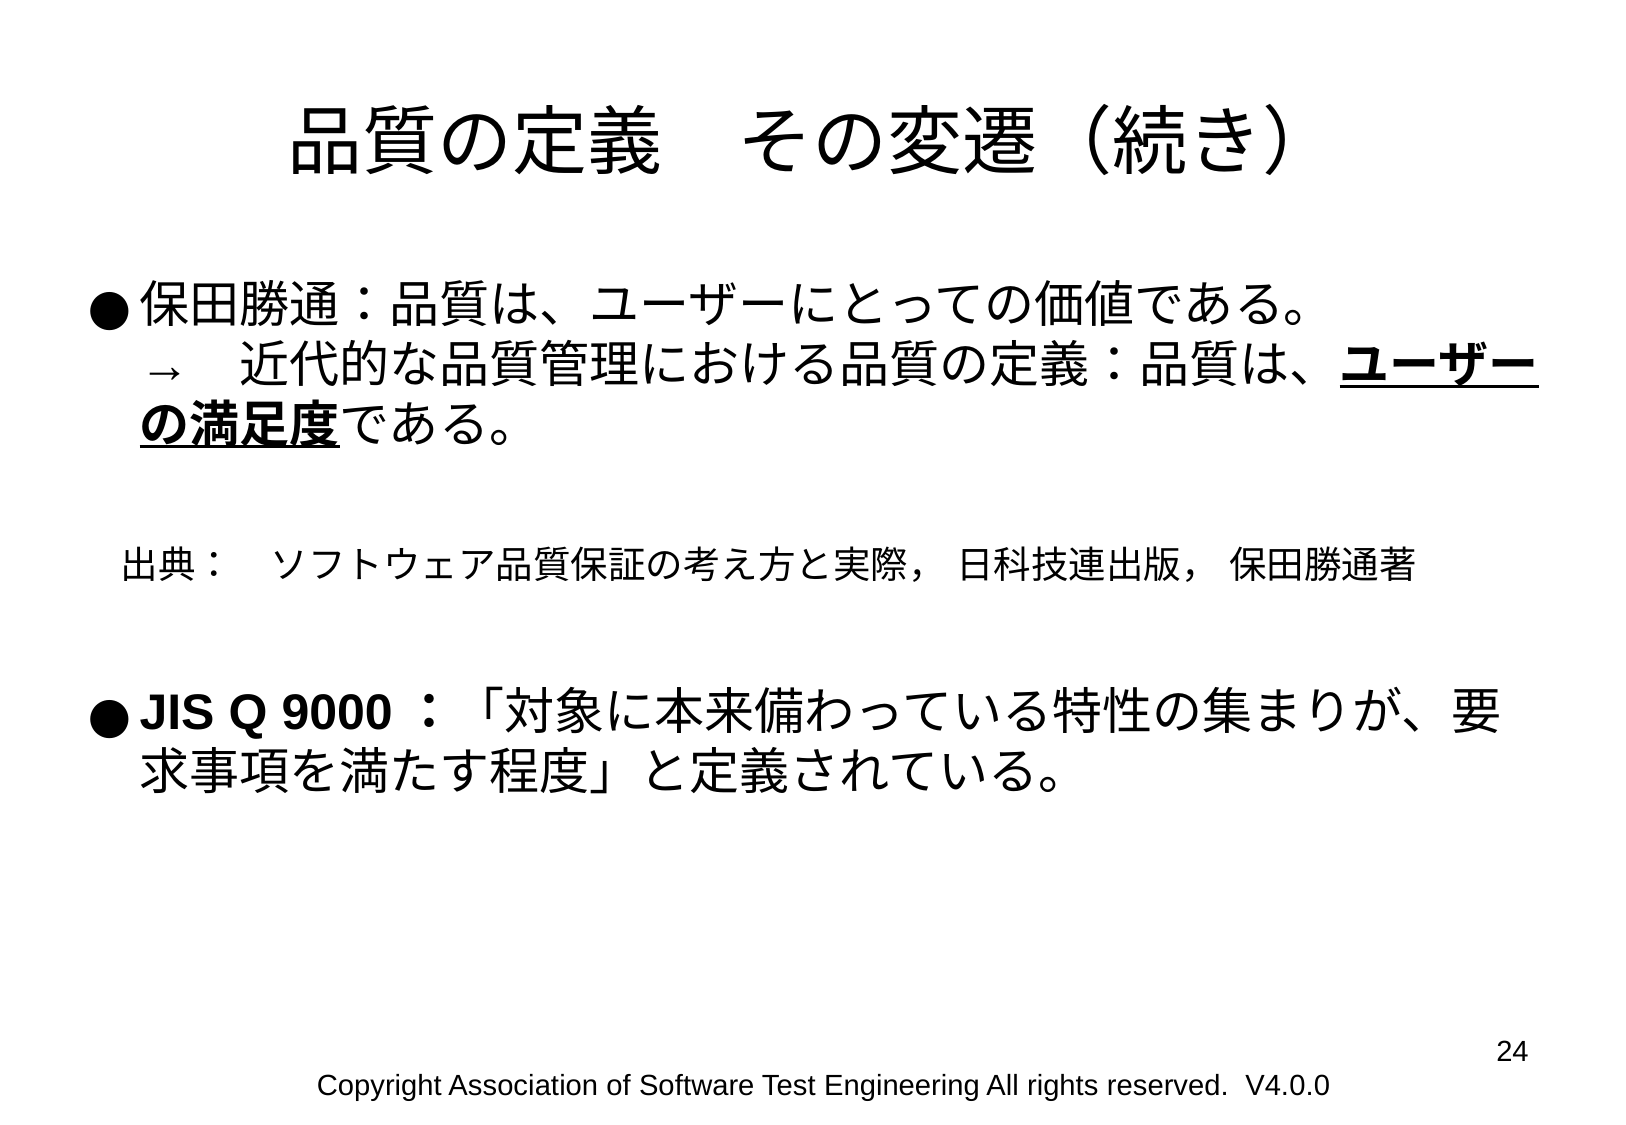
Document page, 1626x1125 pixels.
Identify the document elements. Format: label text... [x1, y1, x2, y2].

footer Copyright Association of Software Test Engineering All rights reserved. V4.0.0 [233, 1058, 1164, 1103]
title 品質の定義 その変遷（続き） [81, 45, 1544, 233]
list 保田勝通：品質は、ユーザーにとっての価値である。 → 近代的な品質管理における品質の定義：品質は、ユーザーの満足度である。 出典： ソフトウェア品質保証の考え方と実際， 日科技連出版， 保田勝通著 JIS Q 9000：「対象に本来備わっている特性の集まりが、要求事項を満たす程度」と定義されている。 [68, 264, 1557, 921]
slide_number ‹#› [1164, 1024, 1544, 1103]
